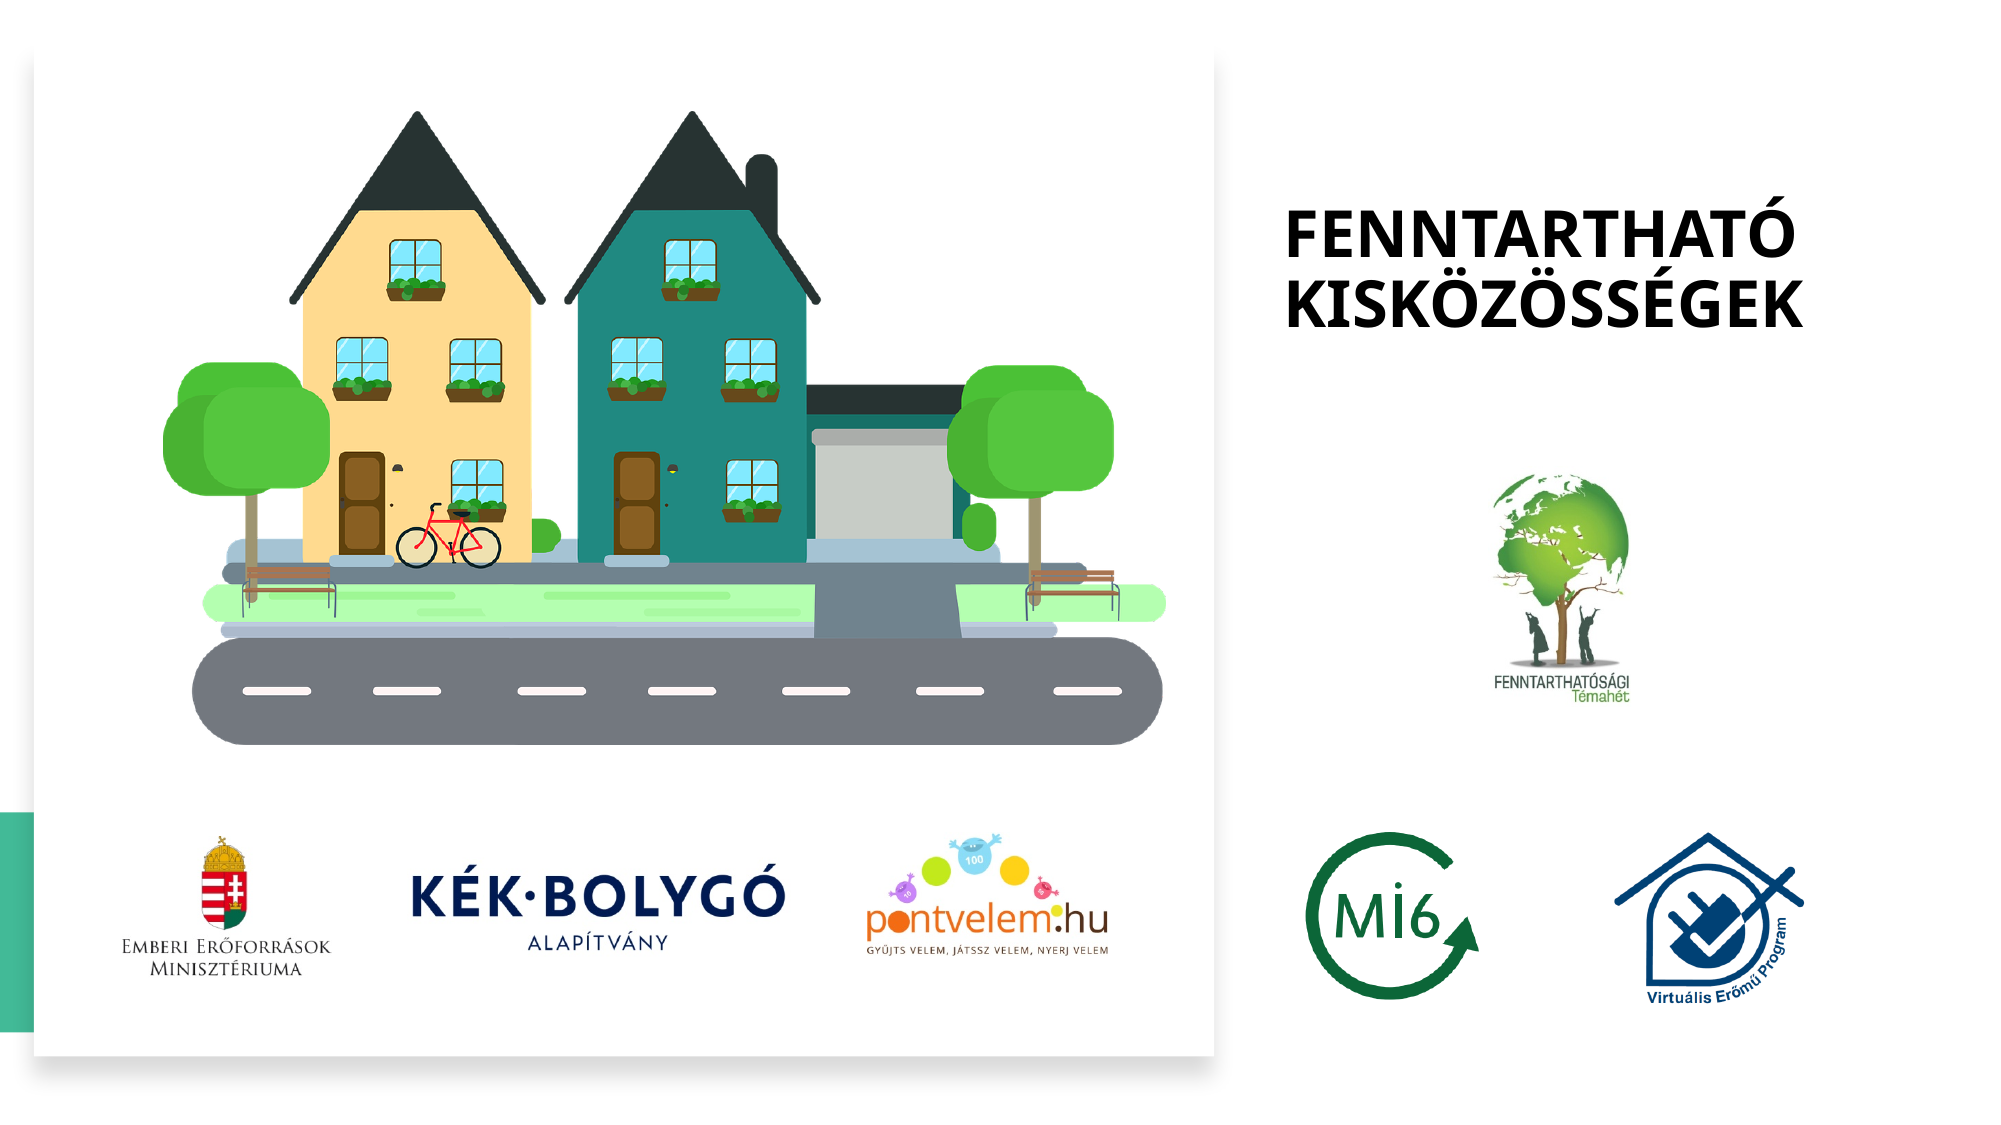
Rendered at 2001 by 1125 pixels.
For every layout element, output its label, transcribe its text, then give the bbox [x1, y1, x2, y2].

picture [1488, 466, 1633, 707]
picture [163, 111, 1166, 745]
picture [1607, 830, 1811, 1007]
picture [120, 836, 332, 980]
text_box [33, 43, 1215, 1058]
picture [396, 846, 801, 970]
picture [1286, 820, 1494, 1015]
picture [867, 832, 1108, 957]
title FENNTARTHATÓ KISKÖZÖSSÉGEK [1268, 111, 1935, 350]
text_box [0, 0, 2000, 1125]
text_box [363, 745, 584, 1125]
